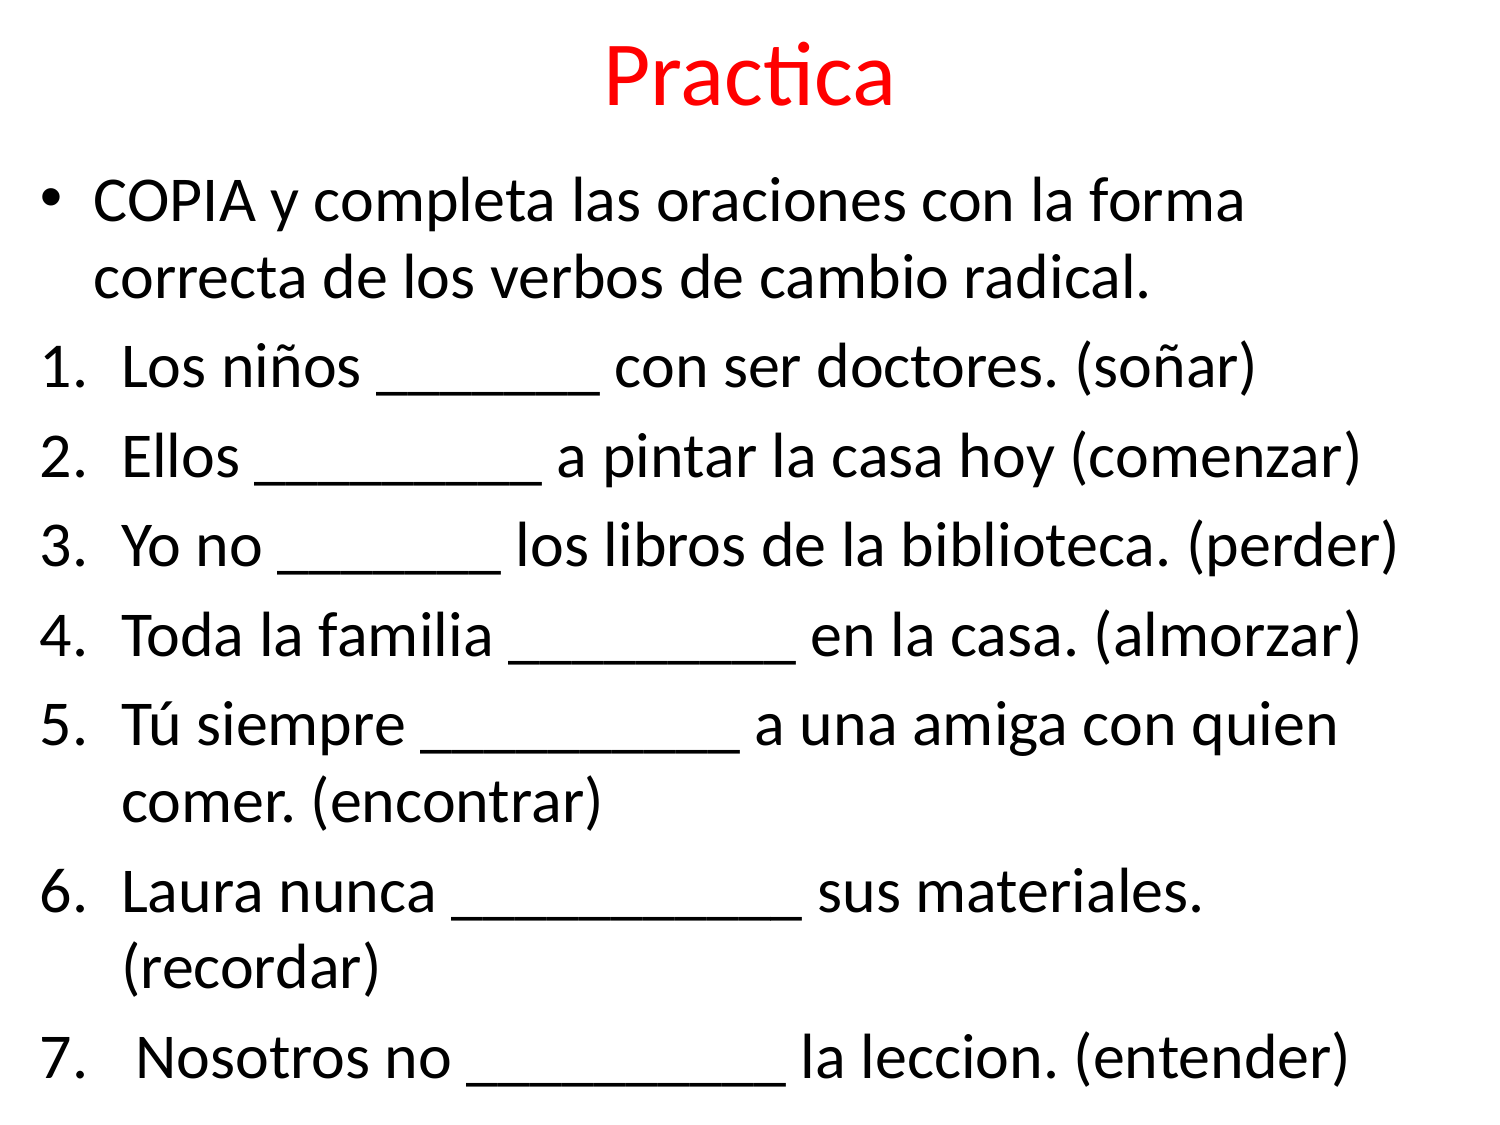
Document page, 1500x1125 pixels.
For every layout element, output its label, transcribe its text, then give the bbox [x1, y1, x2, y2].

title Practica [75, 0, 1425, 149]
list COPIA y completa las oraciones con la forma correcta de los verbos de cambio radical. Los niños _______ con ser doctores. (soñar) Ellos _________ a pintar la casa hoy (comenzar) Yo no _______ los libros de la biblioteca. (perder) Toda la familia _________ en la casa. (almorzar) Tú siempre __________ a una amiga con quien comer. (encontrar) Laura nunca ___________ sus materiales. (recordar) Nosotros no __________ la leccion. (entender) [24, 149, 1488, 1100]
